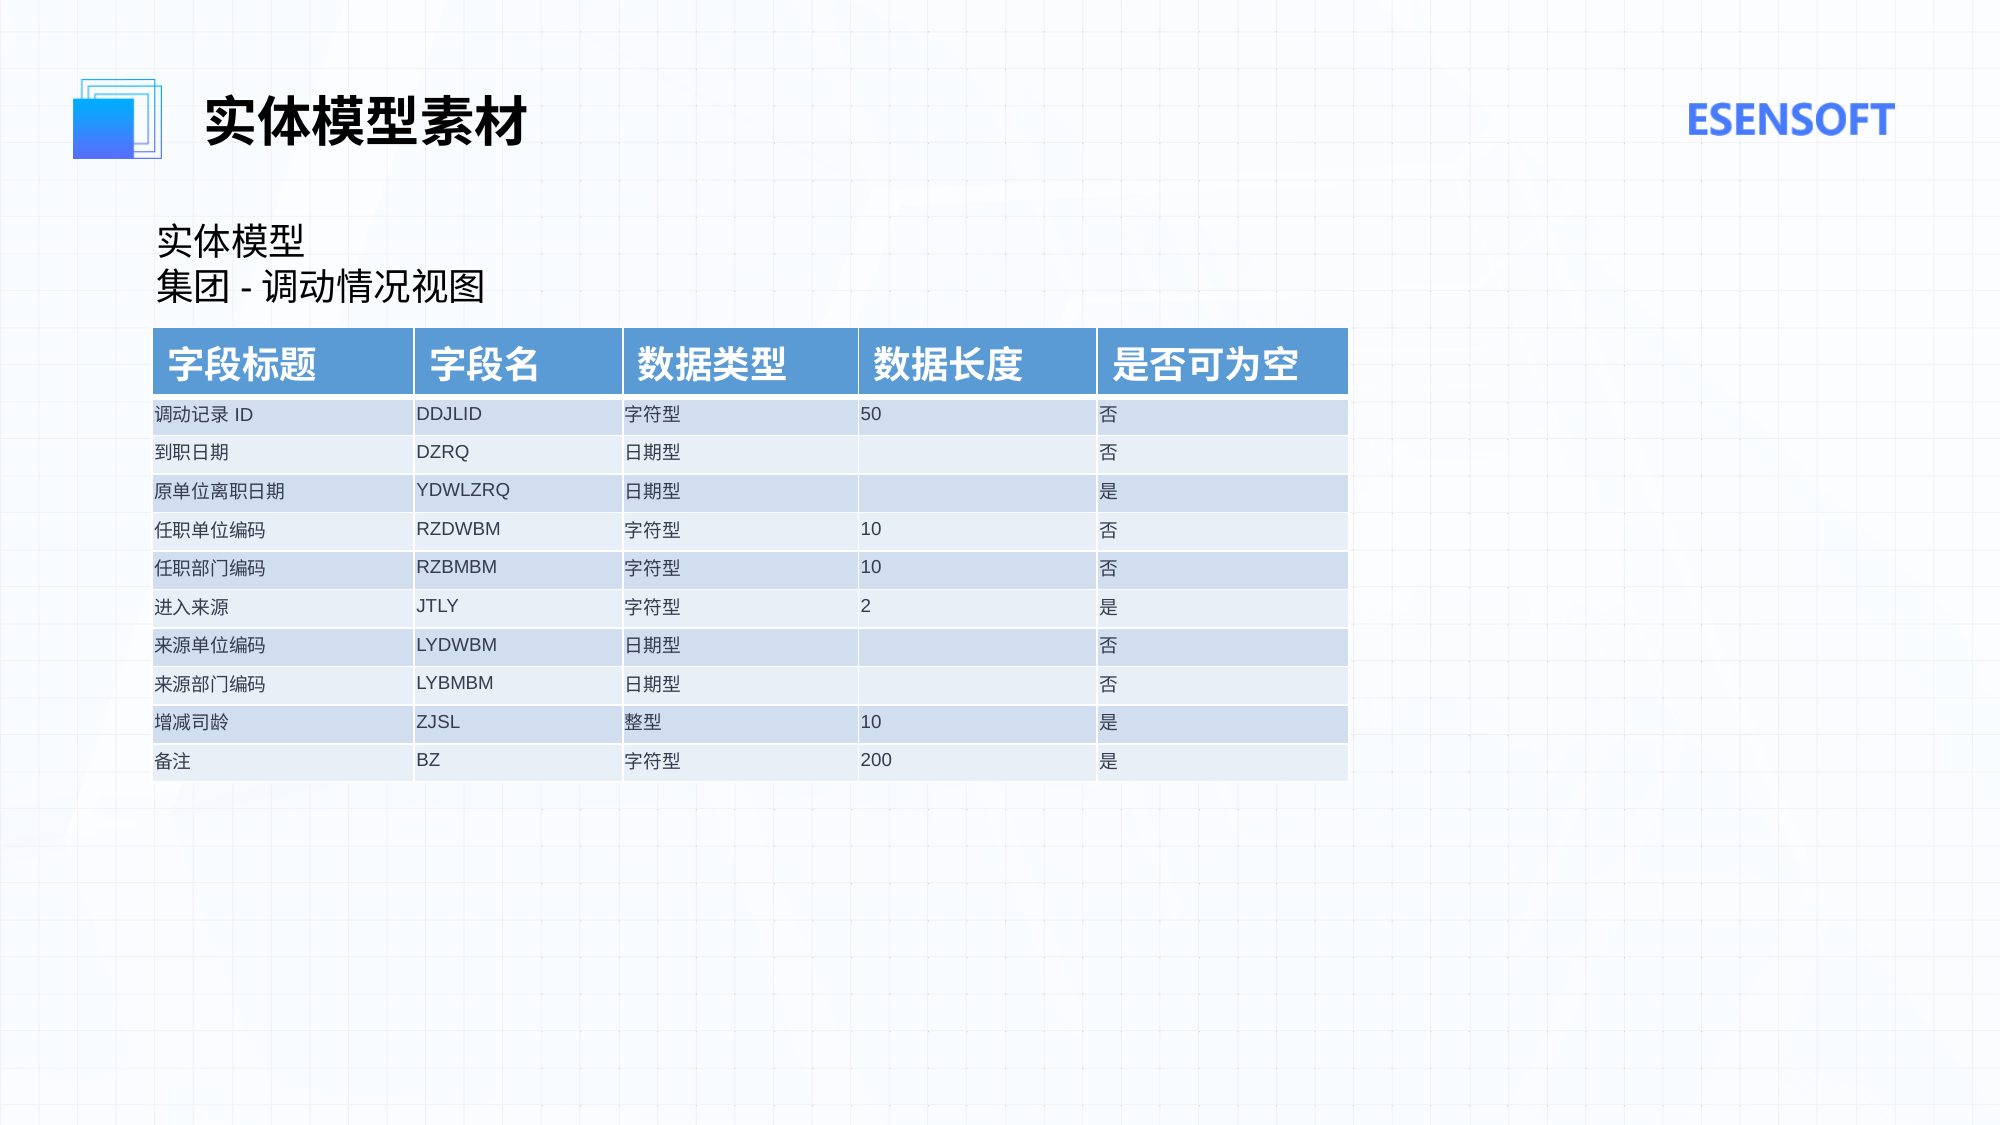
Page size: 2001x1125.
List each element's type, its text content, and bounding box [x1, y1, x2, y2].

table_cell JTLY [415, 590, 622, 627]
table_cell RZBMBM [415, 552, 622, 589]
table_cell [859, 629, 1096, 666]
table_cell 字符型 [624, 400, 858, 435]
table_cell 是 [1098, 706, 1348, 743]
table_cell DZRQ [415, 436, 622, 473]
table_header 字段标题 [153, 375, 413, 394]
table_cell 否 [1098, 513, 1348, 550]
table_cell 到职日期 [153, 436, 413, 473]
table_cell BZ [415, 745, 622, 781]
table_cell 字符型 [624, 513, 858, 550]
table_cell 否 [1098, 436, 1348, 473]
text_box 实体模型素材 [188, 79, 1511, 160]
table_cell 日期型 [624, 436, 858, 473]
table_cell 字符型 [624, 552, 858, 589]
table_cell 任职部门编码 [153, 552, 413, 589]
table_cell 原单位离职日期 [153, 475, 413, 512]
table_header 是否可为空 [1098, 328, 1348, 394]
table_cell 日期型 [624, 629, 858, 666]
table_cell [859, 475, 1096, 512]
table_cell 字符型 [624, 745, 858, 781]
table_cell LYDWBM [415, 629, 622, 666]
table_cell 否 [1098, 629, 1348, 666]
picture [0, 0, 2000, 1125]
table_cell 来源单位编码 [153, 629, 413, 666]
table_header 字段名 [415, 375, 622, 394]
table_header 数据类型 [624, 328, 858, 394]
table_header 数据长度 [859, 328, 1096, 394]
table_cell 字符型 [624, 590, 858, 627]
table_cell 调动记录ID [153, 400, 413, 435]
table_cell 是 [1098, 745, 1348, 781]
table_cell [859, 667, 1096, 704]
table_cell RZDWBM [415, 513, 622, 550]
table_cell 增减司龄 [153, 706, 413, 743]
table_cell 备注 [153, 745, 413, 781]
table_cell 日期型 [624, 667, 858, 704]
table_cell 2 [859, 590, 1096, 627]
table_cell 是 [1098, 475, 1348, 512]
table_cell 整型 [624, 706, 858, 743]
table_cell 否 [1098, 667, 1348, 704]
table_cell 200 [859, 745, 1096, 781]
text_box 实体模型 集团-调动情况视图 [141, 210, 854, 375]
table_cell 10 [859, 552, 1096, 589]
table_cell [859, 436, 1096, 473]
table_cell 任职单位编码 [153, 513, 413, 550]
table_cell 50 [859, 400, 1096, 435]
table_cell ZJSL [415, 706, 622, 743]
table_cell 日期型 [624, 475, 858, 512]
table_cell 来源部门编码 [153, 667, 413, 704]
table_cell 进入来源 [153, 590, 413, 627]
table_cell YDWLZRQ [415, 475, 622, 512]
table_cell 否 [1098, 552, 1348, 589]
table_cell 否 [1098, 400, 1348, 435]
table_cell DDJLID [415, 400, 622, 435]
table_cell 10 [859, 513, 1096, 550]
table_cell 是 [1098, 590, 1348, 627]
table_cell LYBMBM [415, 667, 622, 704]
table_cell 10 [859, 706, 1096, 743]
